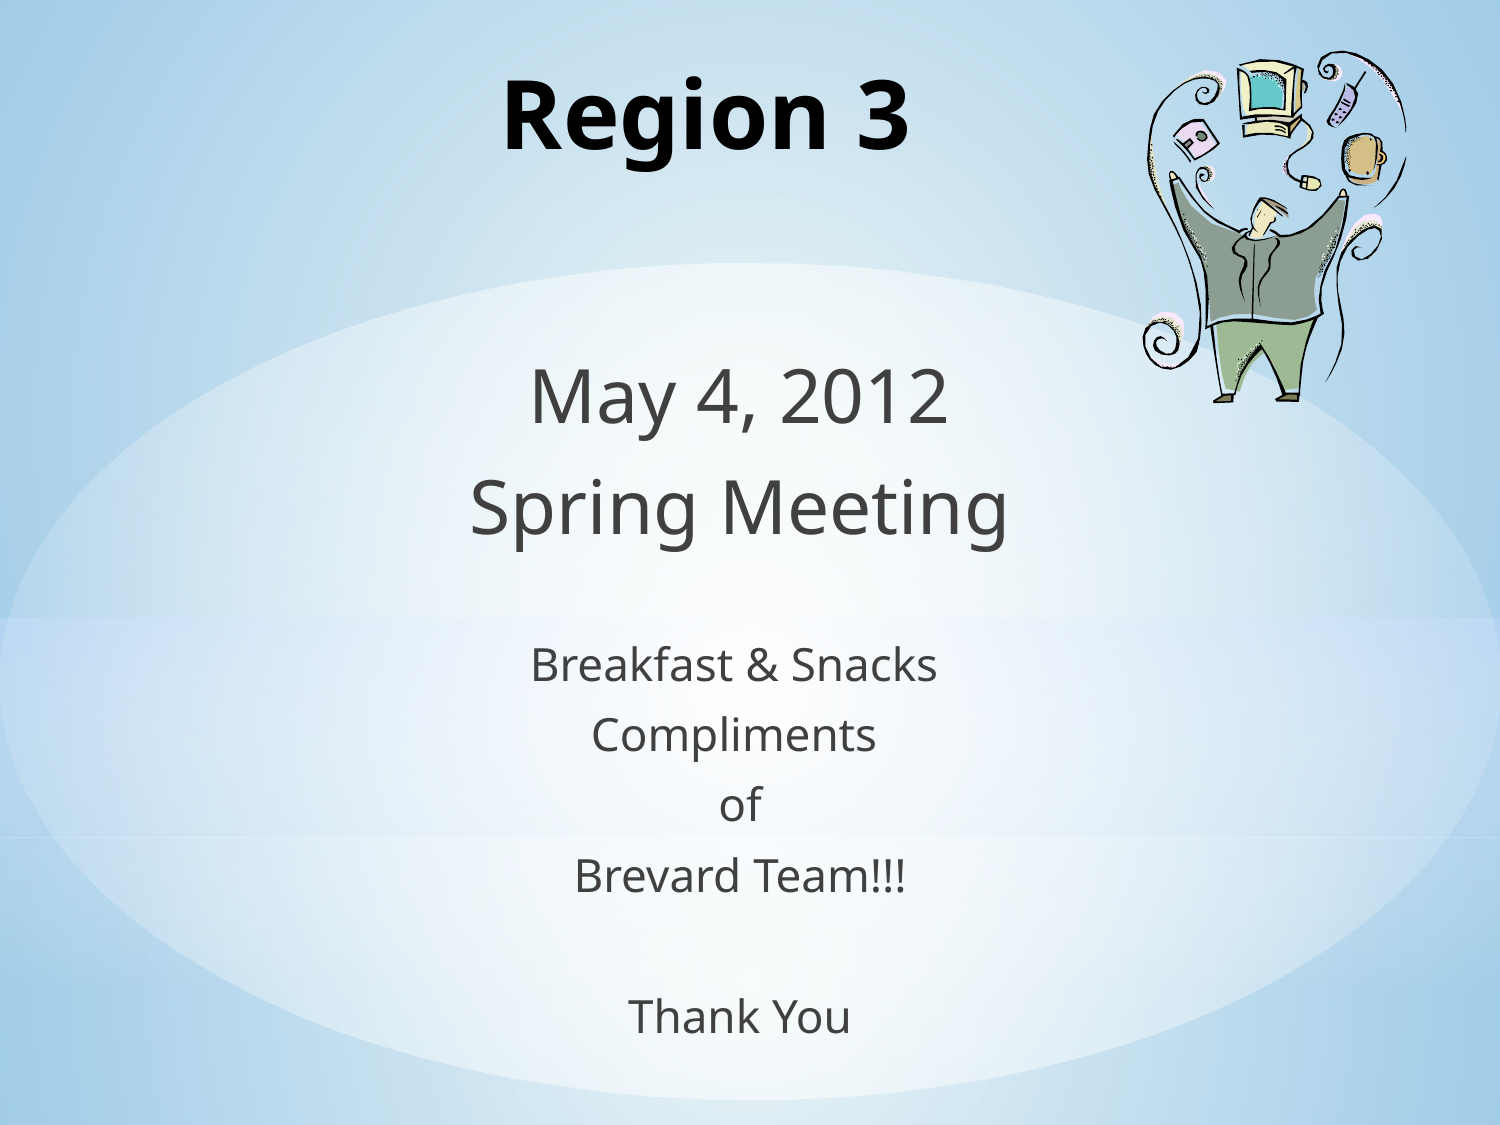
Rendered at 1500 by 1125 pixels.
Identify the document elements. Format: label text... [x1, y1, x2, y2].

picture [1138, 46, 1411, 408]
title Region 3 [332, 46, 927, 235]
list May 4, 2012 Spring Meeting Breakfast & Snacks Compliments of Brevard Team!!! Thank You [211, 340, 1262, 1093]
